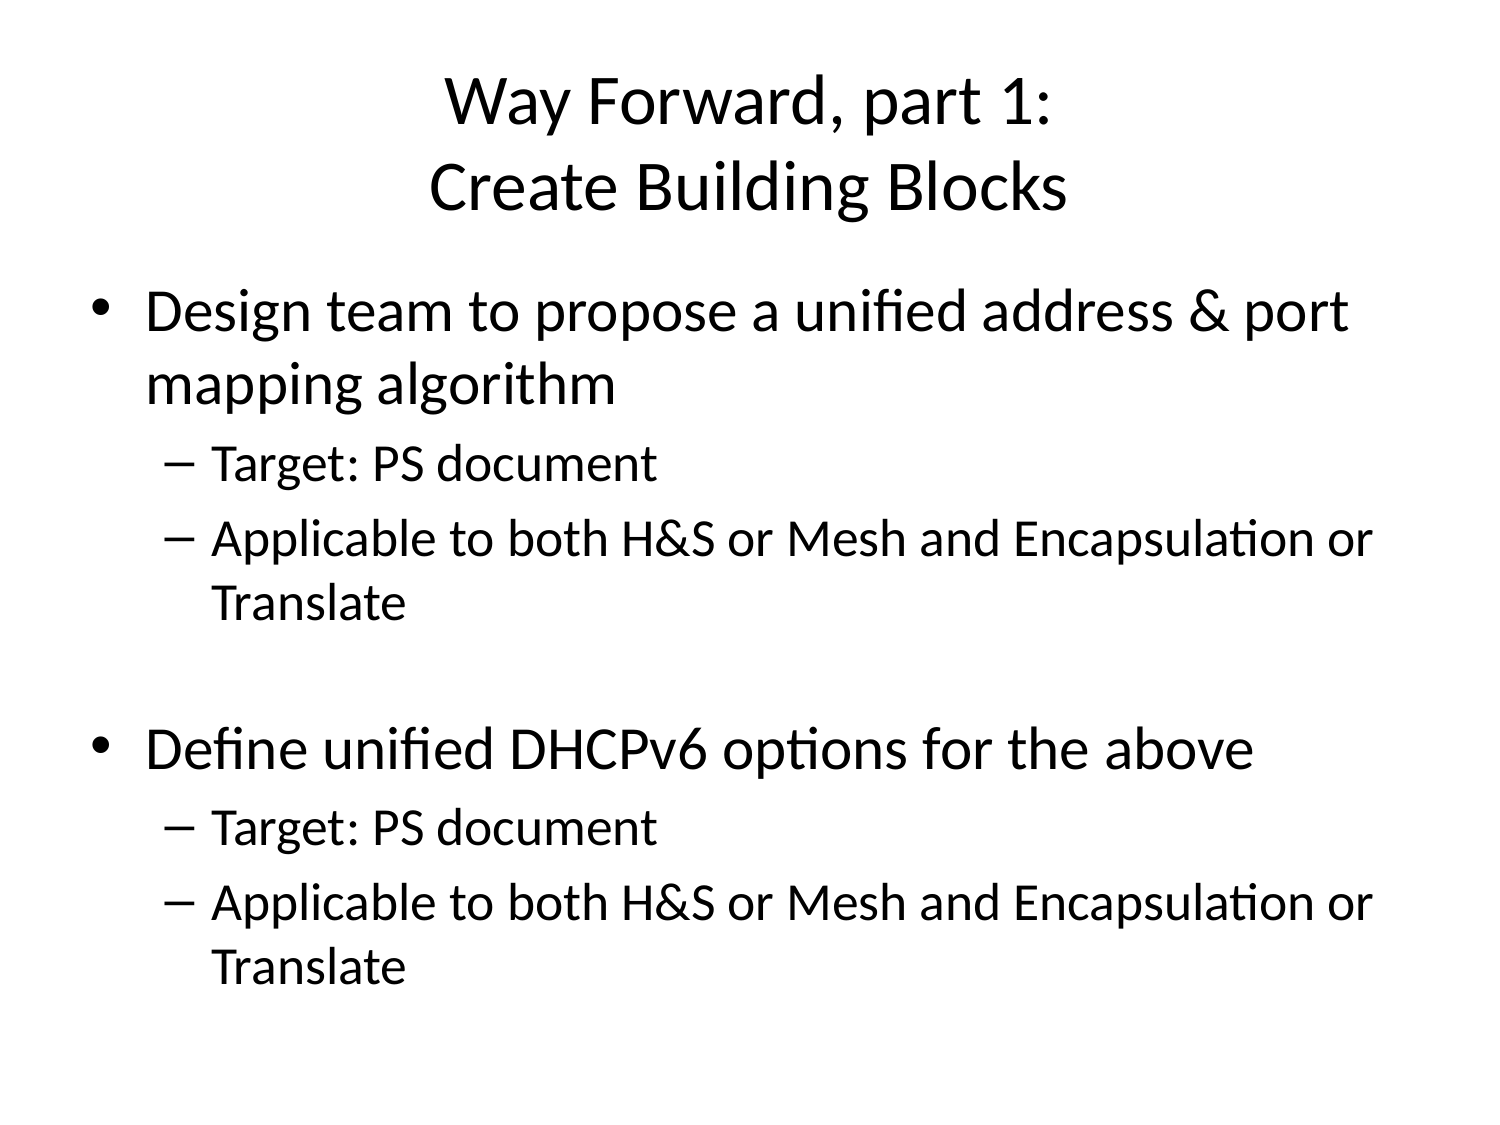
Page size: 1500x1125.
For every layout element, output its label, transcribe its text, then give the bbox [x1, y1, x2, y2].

title Way Forward, part 1: Create Building Blocks [75, 45, 1425, 233]
list Design team to propose a unified address & port mapping algorithm Target: PS document Applicable to both H&S or Mesh and Encapsulation or Translate Define unified DHCPv6 options for the above Target: PS document Applicable to both H&S or Mesh and Encapsulation or Translate [75, 262, 1425, 1005]
